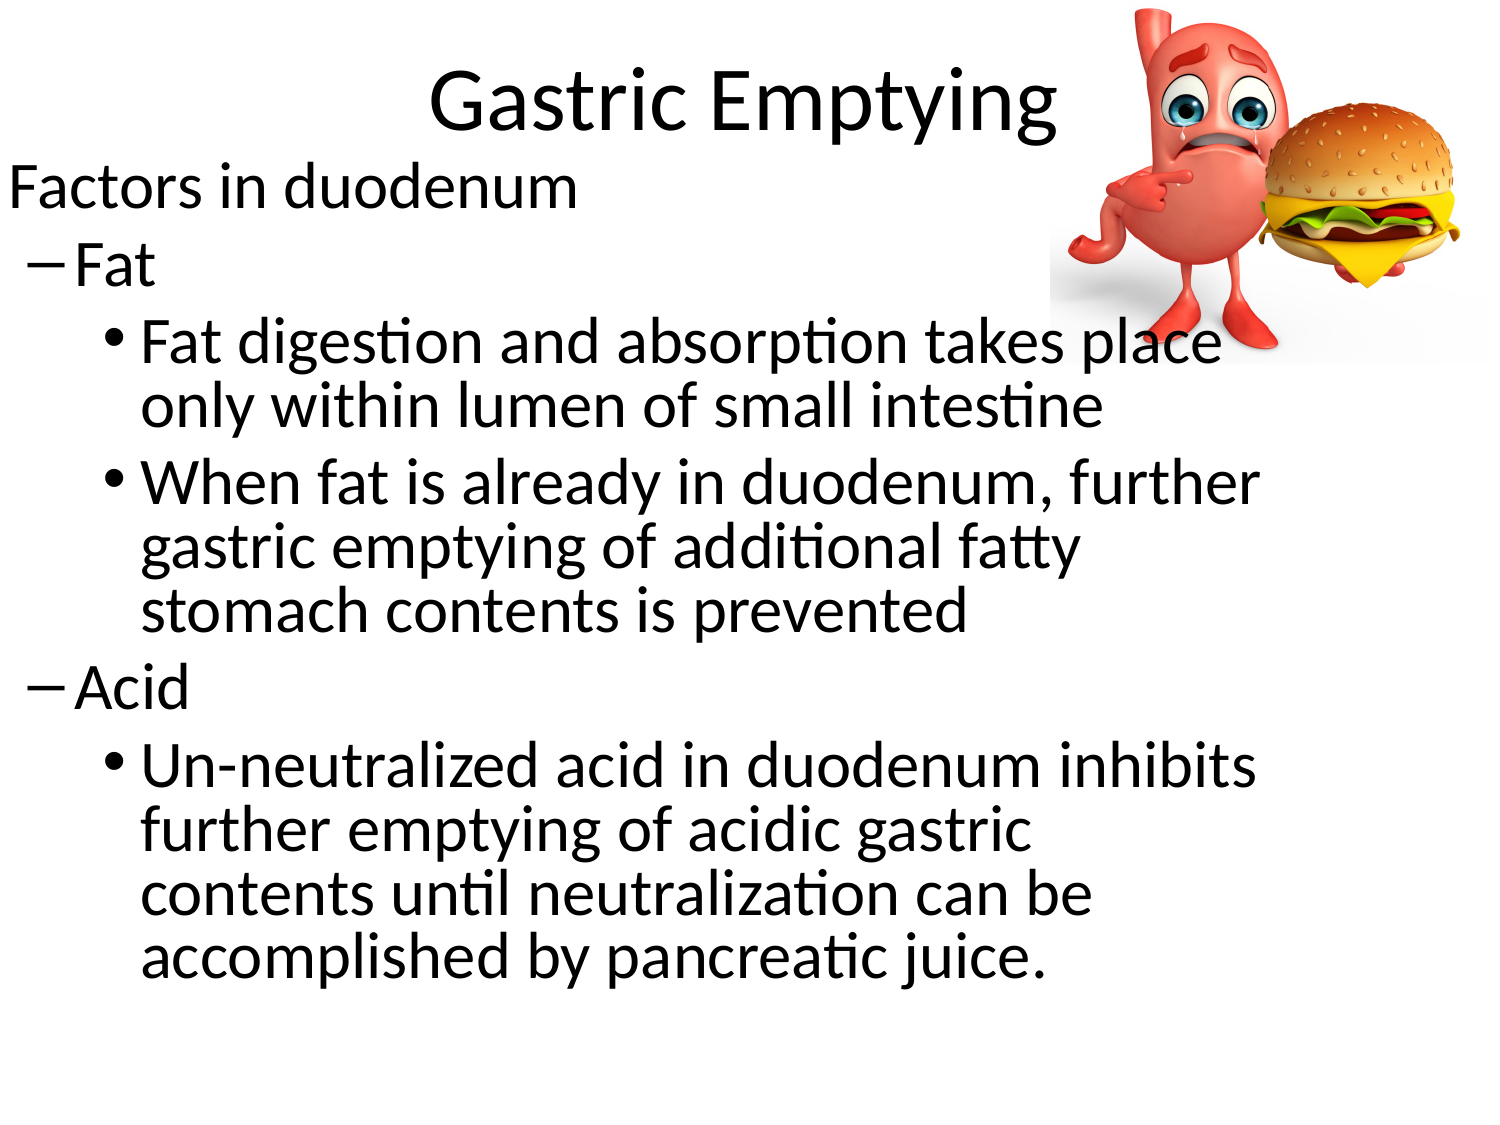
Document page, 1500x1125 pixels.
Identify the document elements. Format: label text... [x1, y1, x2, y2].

list Factors in duodenum Fat Fat digestion and absorption takes place only within lumen of small intestine When fat is already in duodenum, further gastric emptying of additional fatty stomach contents is prevented Acid Un-neutralized acid in duodenum inhibits further emptying of acidic gastric contents until neutralization can be accomplished by pancreatic juice. [0, 149, 1288, 1088]
picture [1049, 0, 1488, 365]
title Gastric Emptying [69, 0, 1047, 149]
